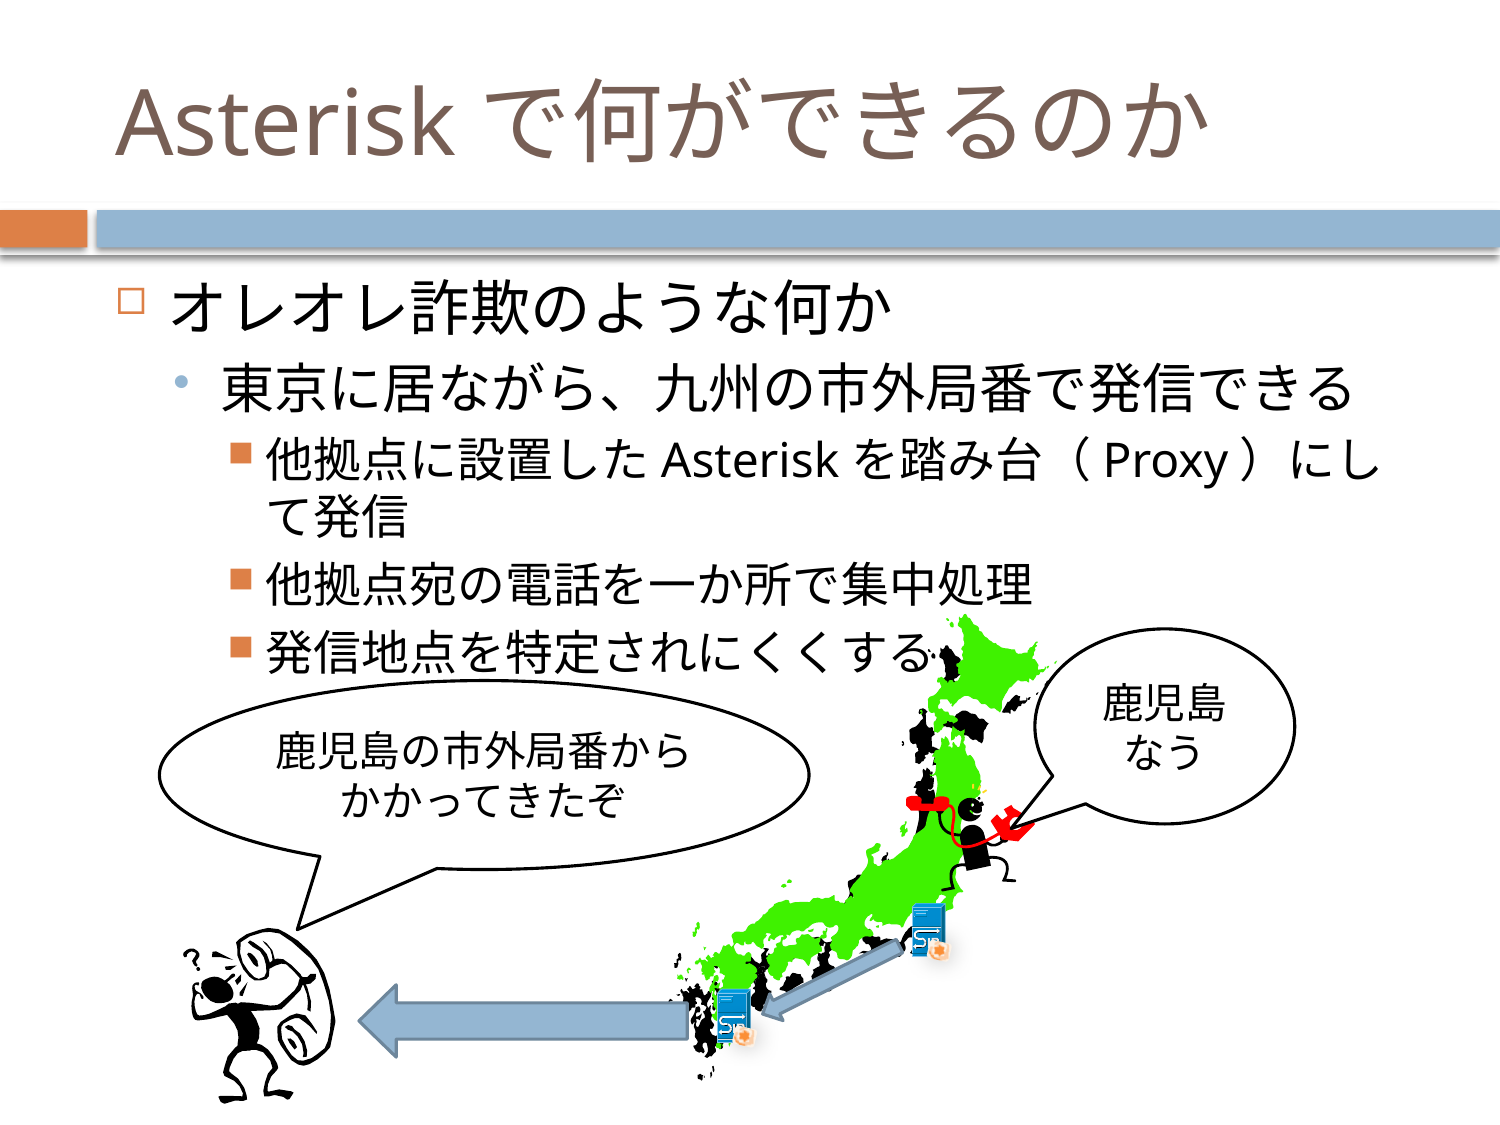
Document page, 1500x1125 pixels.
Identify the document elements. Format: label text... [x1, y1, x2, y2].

text_box 鹿児島なう [1064, 627, 1297, 826]
text_box 鹿児島の市外局番から かかってきたぞ [157, 678, 651, 926]
list オレオレ詐欺のような何か 東京に居ながら、九州の市外局番で発信できる 他拠点に設置したAsteriskを踏み台（Proxy）にして発信 他拠点宛の電話を一か所で集中処理 発信地点を特定されにくくする [100, 262, 1438, 965]
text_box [716, 988, 757, 1046]
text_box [911, 902, 951, 961]
picture [657, 613, 1058, 1081]
text_box [357, 983, 651, 1059]
picture [182, 927, 336, 1105]
title Asteriskで何ができるのか [100, 37, 1438, 200]
